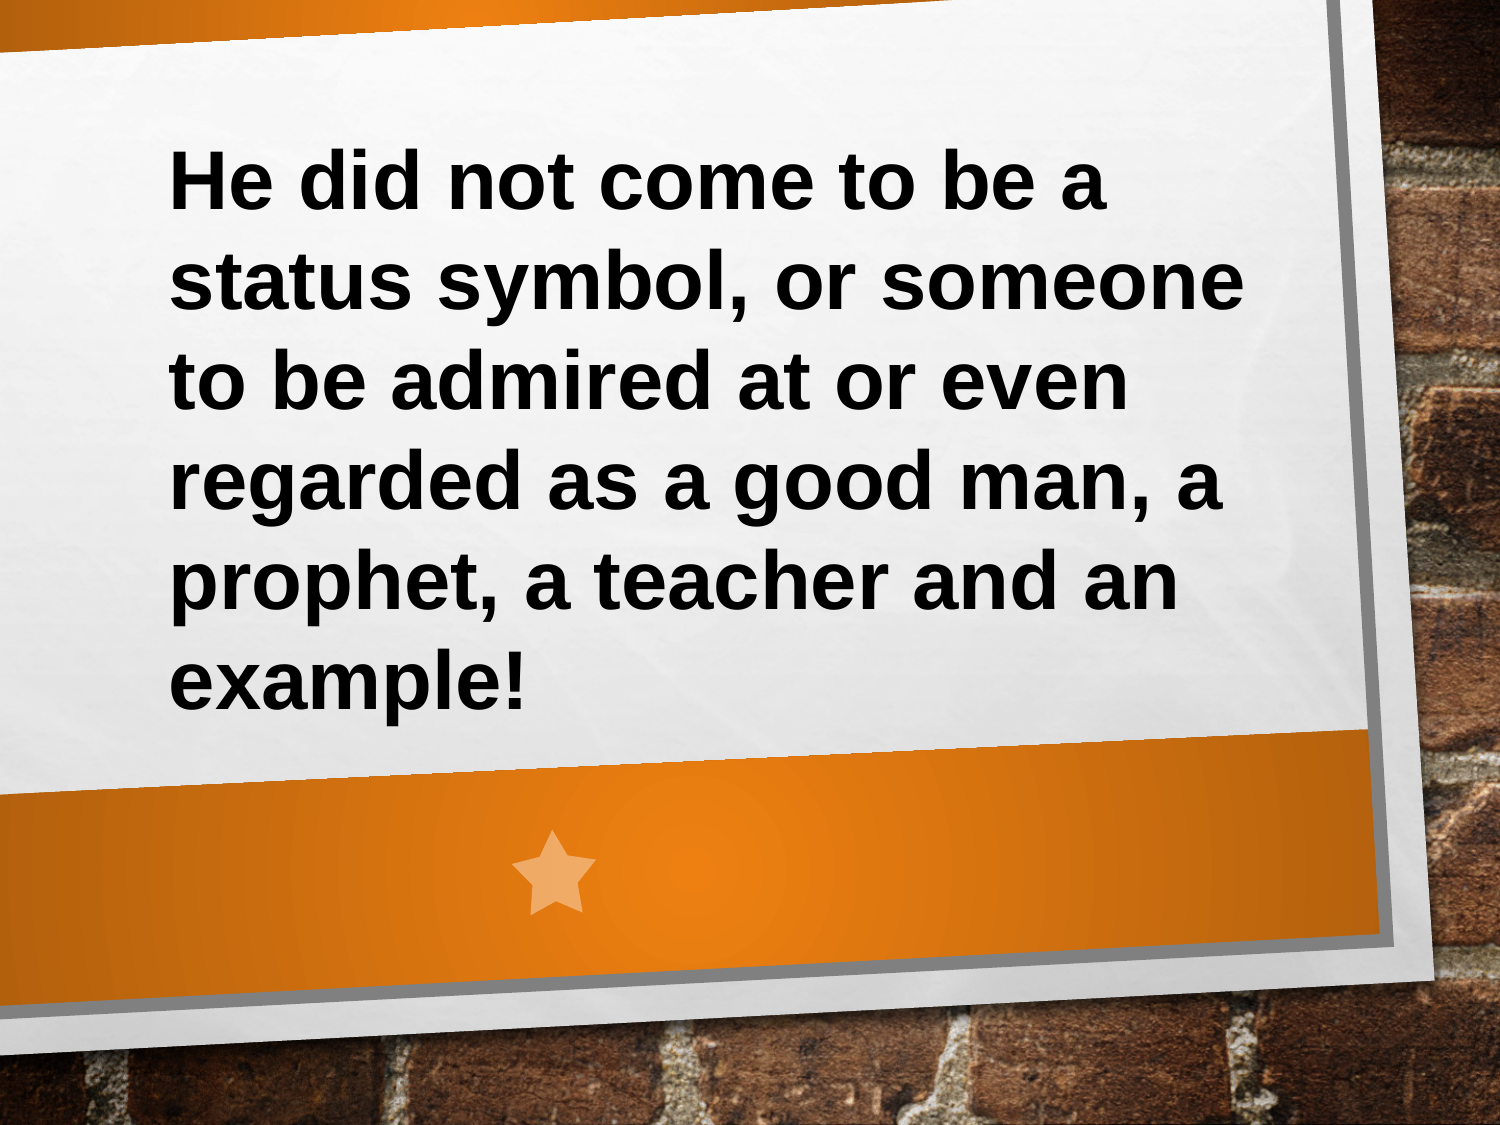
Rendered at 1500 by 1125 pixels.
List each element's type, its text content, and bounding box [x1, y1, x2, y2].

picture [0, 0, 1500, 1125]
text_box He did not come to be a status symbol, or someone to be admired at or even regarded as a good man, a prophet, a teacher and an example! [154, 119, 1287, 734]
